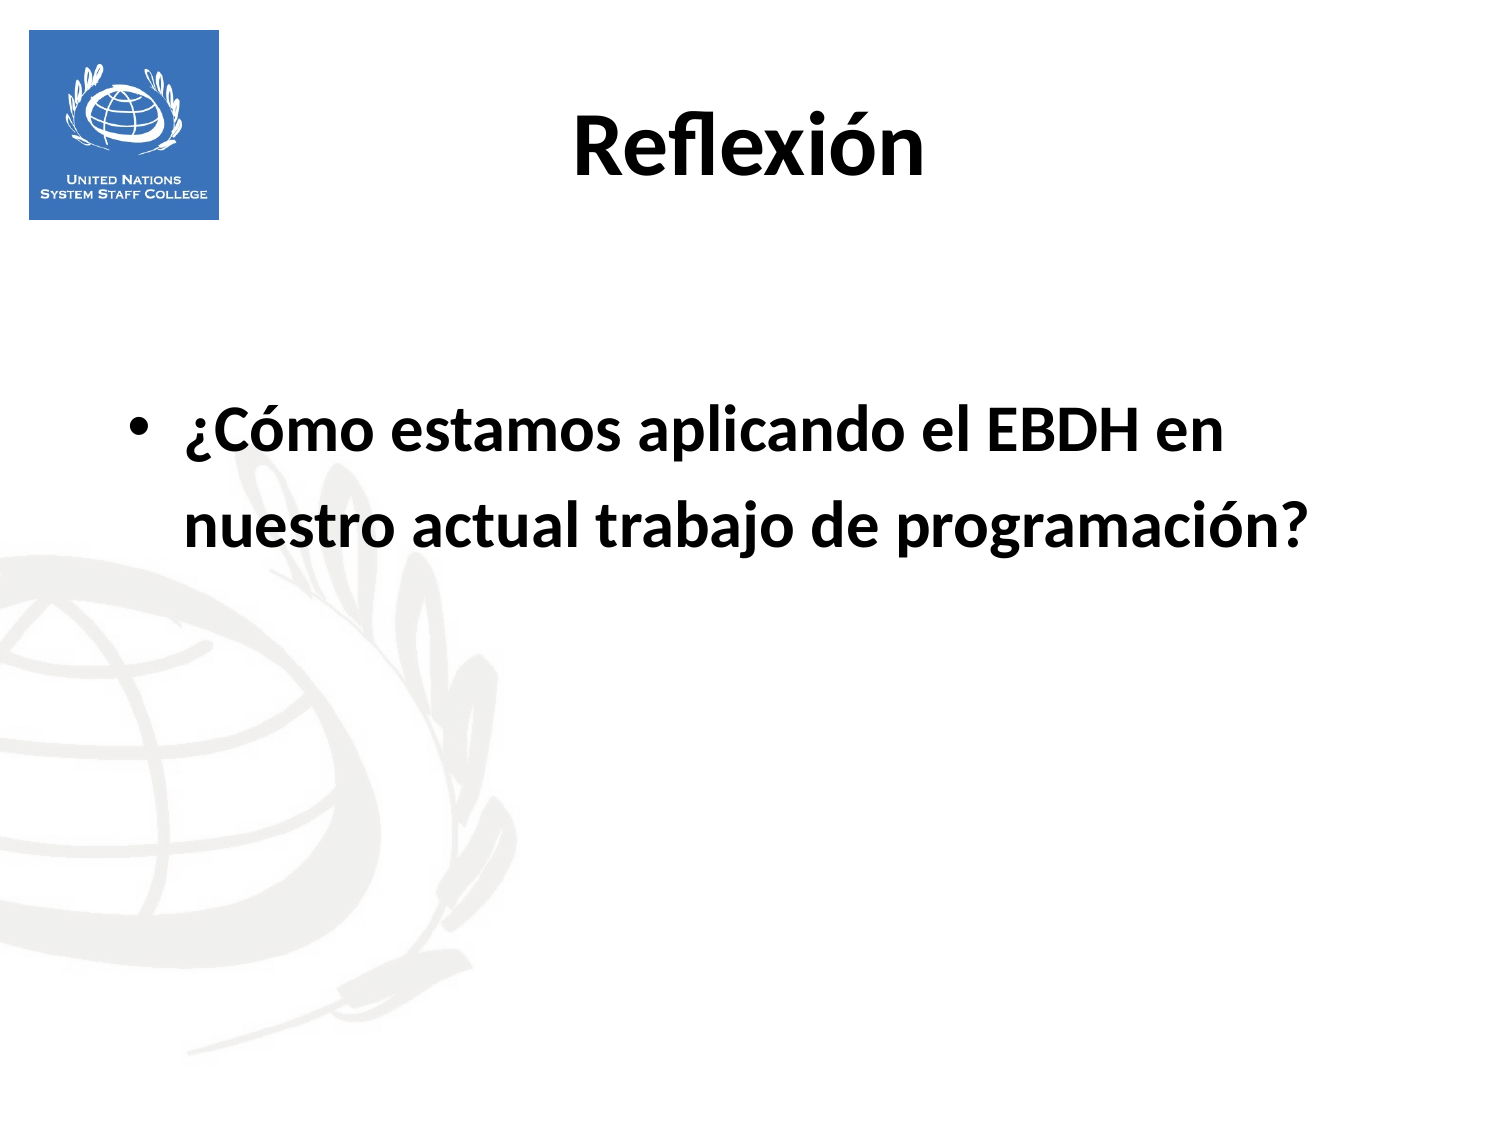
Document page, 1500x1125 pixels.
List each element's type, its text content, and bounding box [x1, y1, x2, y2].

title Reflexión [74, 44, 1426, 233]
list ¿Cómo estamos aplicando el EBDH en nuestro actual trabajo de programación? [111, 361, 1388, 823]
picture [29, 30, 219, 220]
